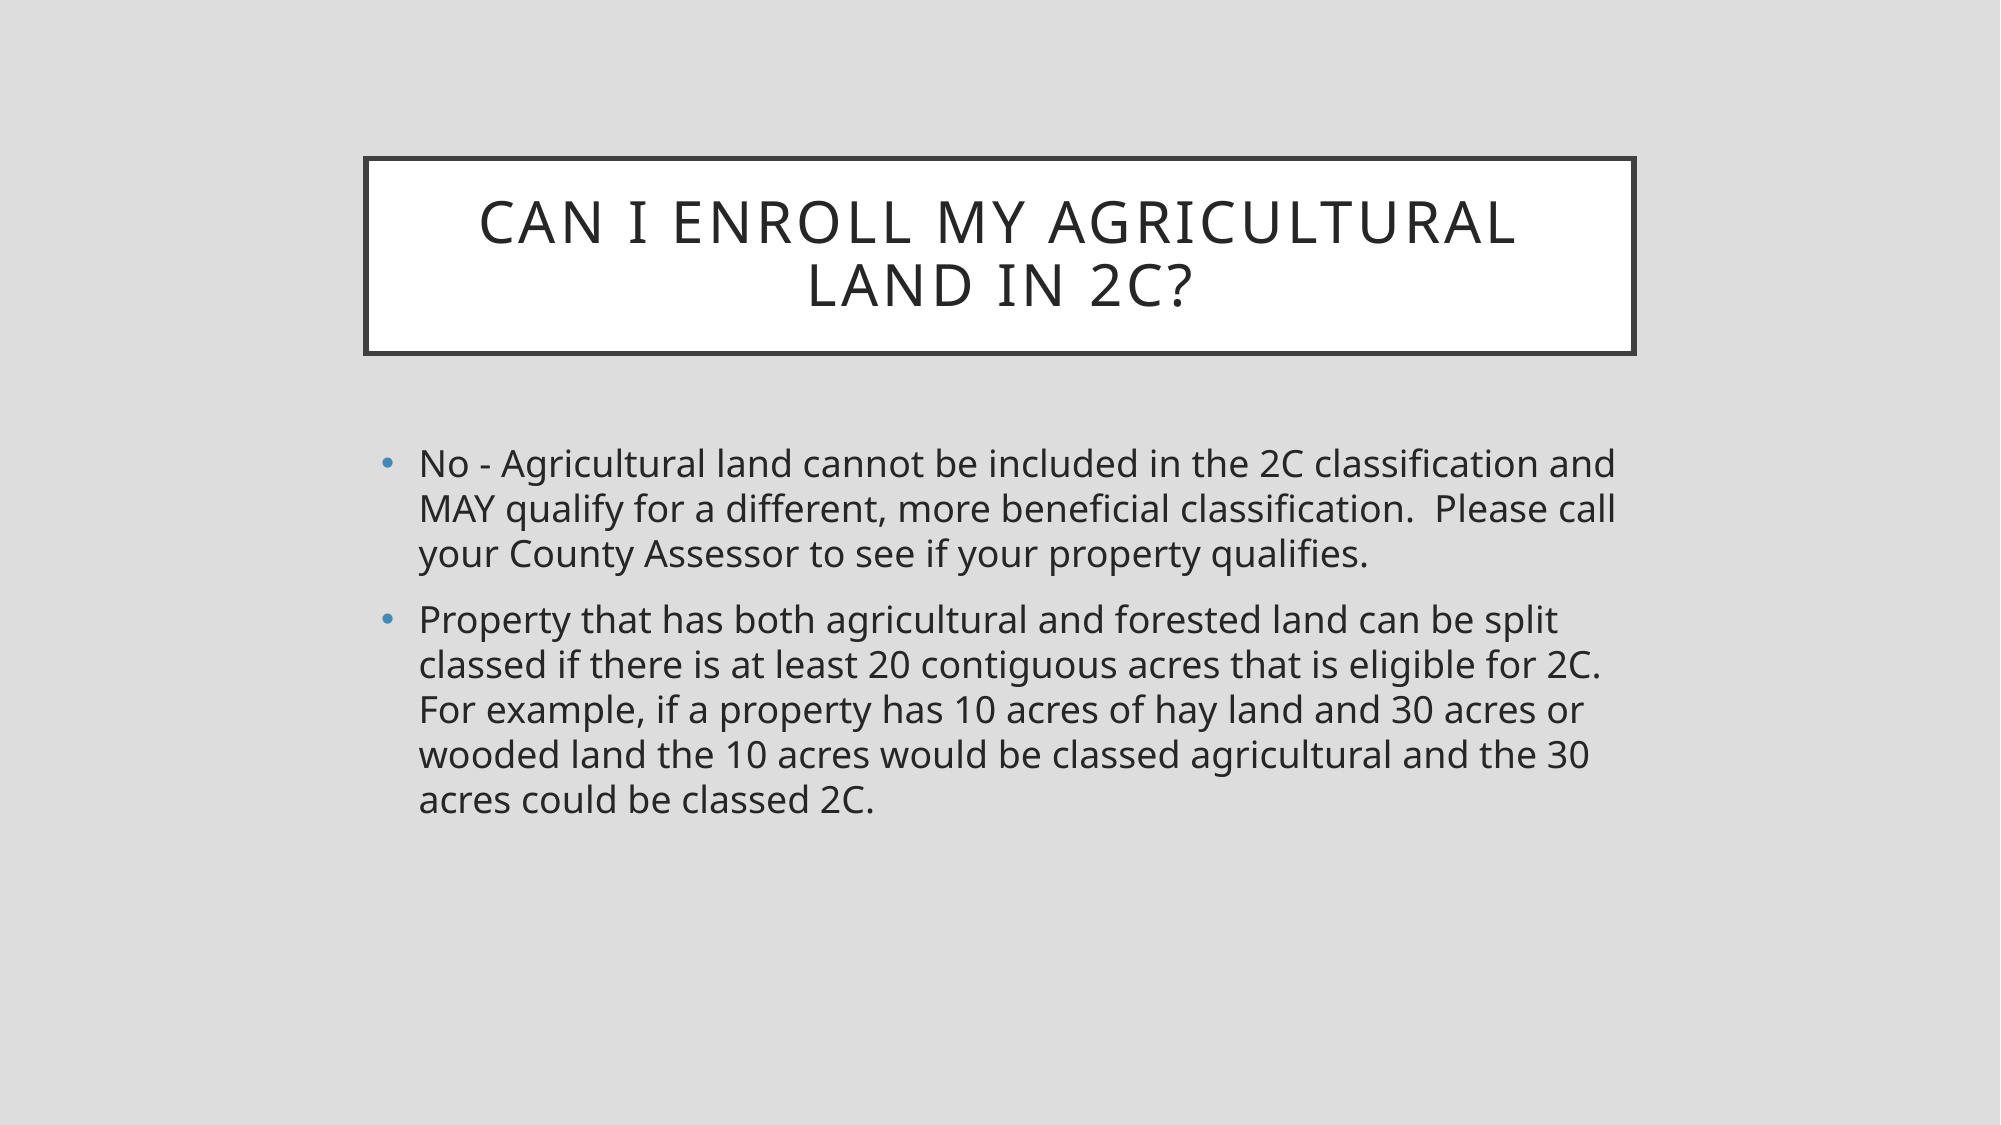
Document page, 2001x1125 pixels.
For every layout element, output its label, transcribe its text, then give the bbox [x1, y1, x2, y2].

title Can I enroll my agricultural land in 2C? [363, 156, 1637, 356]
list No - Agricultural land cannot be included in the 2C classification and MAY qualify for a different, more beneficial classification. Please call your County Assessor to see if your property qualifies. Property that has both agricultural and forested land can be split classed if there is at least 20 contiguous acres that is eligible for 2C. For example, if a property has 10 acres of hay land and 30 acres or wooded land the 10 acres would be classed agricultural and the 30 acres could be classed 2C. [366, 432, 1634, 1070]
